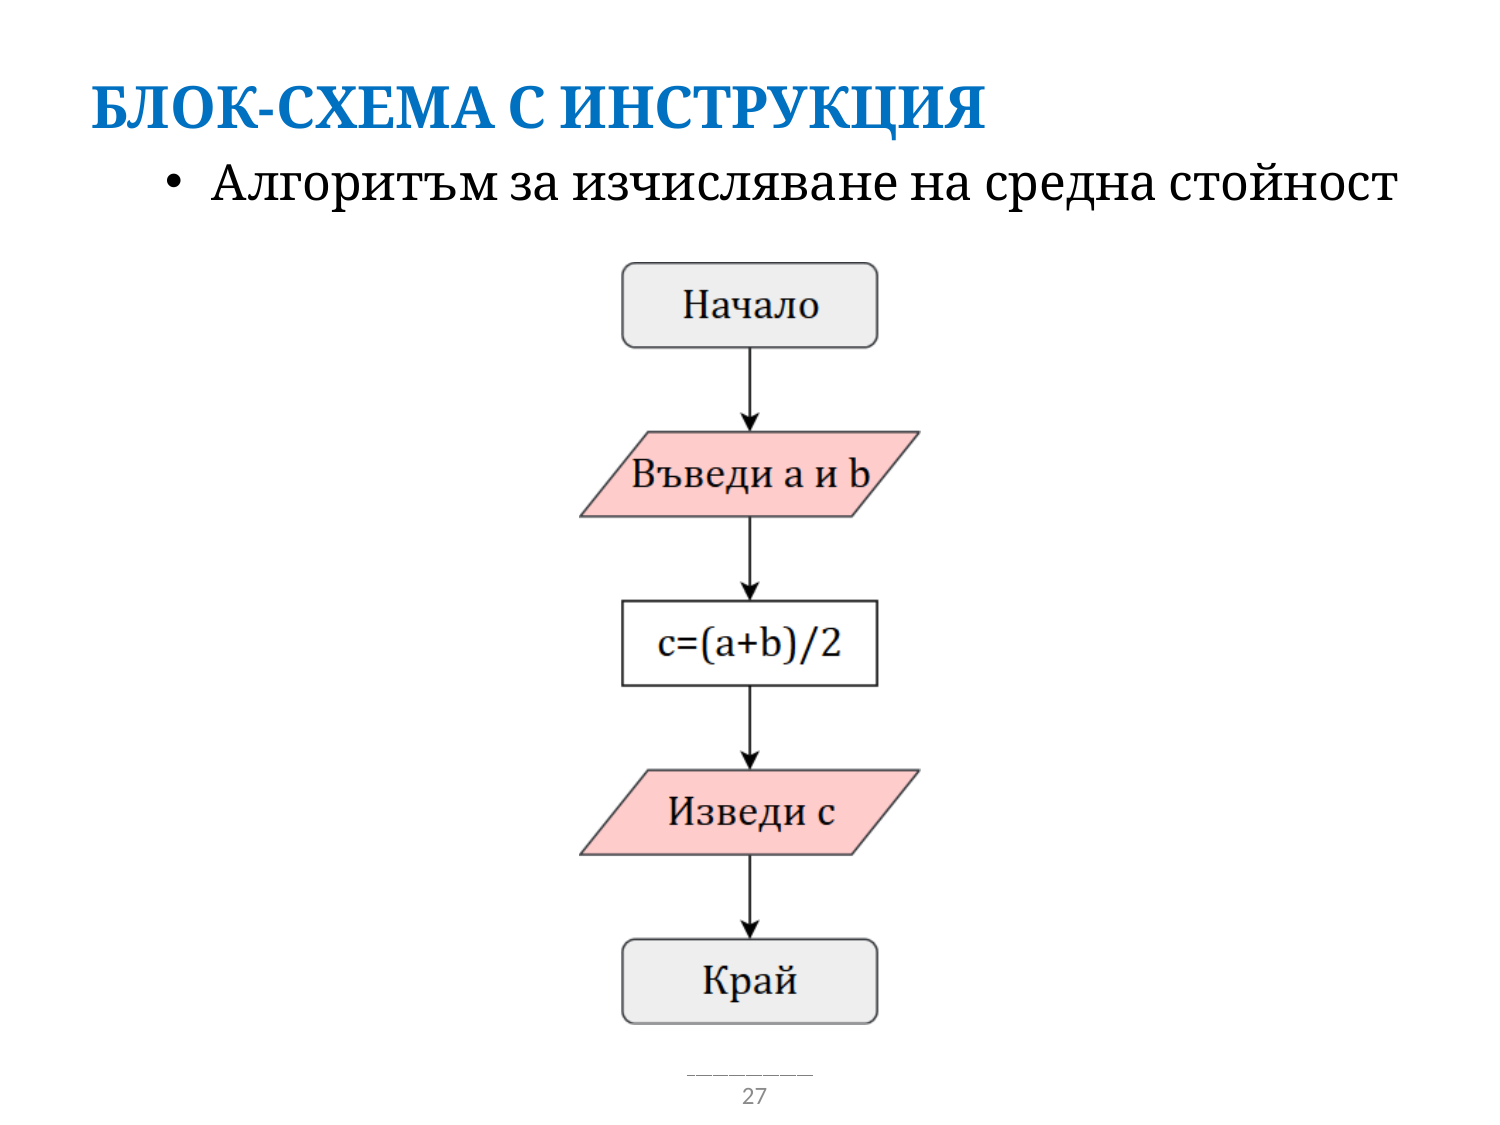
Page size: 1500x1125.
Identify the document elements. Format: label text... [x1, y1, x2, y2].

picture [579, 262, 921, 1026]
list Блок-схема с инструкция Алгоритъм за изчисляване на средна стойност [75, 62, 1450, 1063]
slide_number 27 [579, 1065, 930, 1125]
